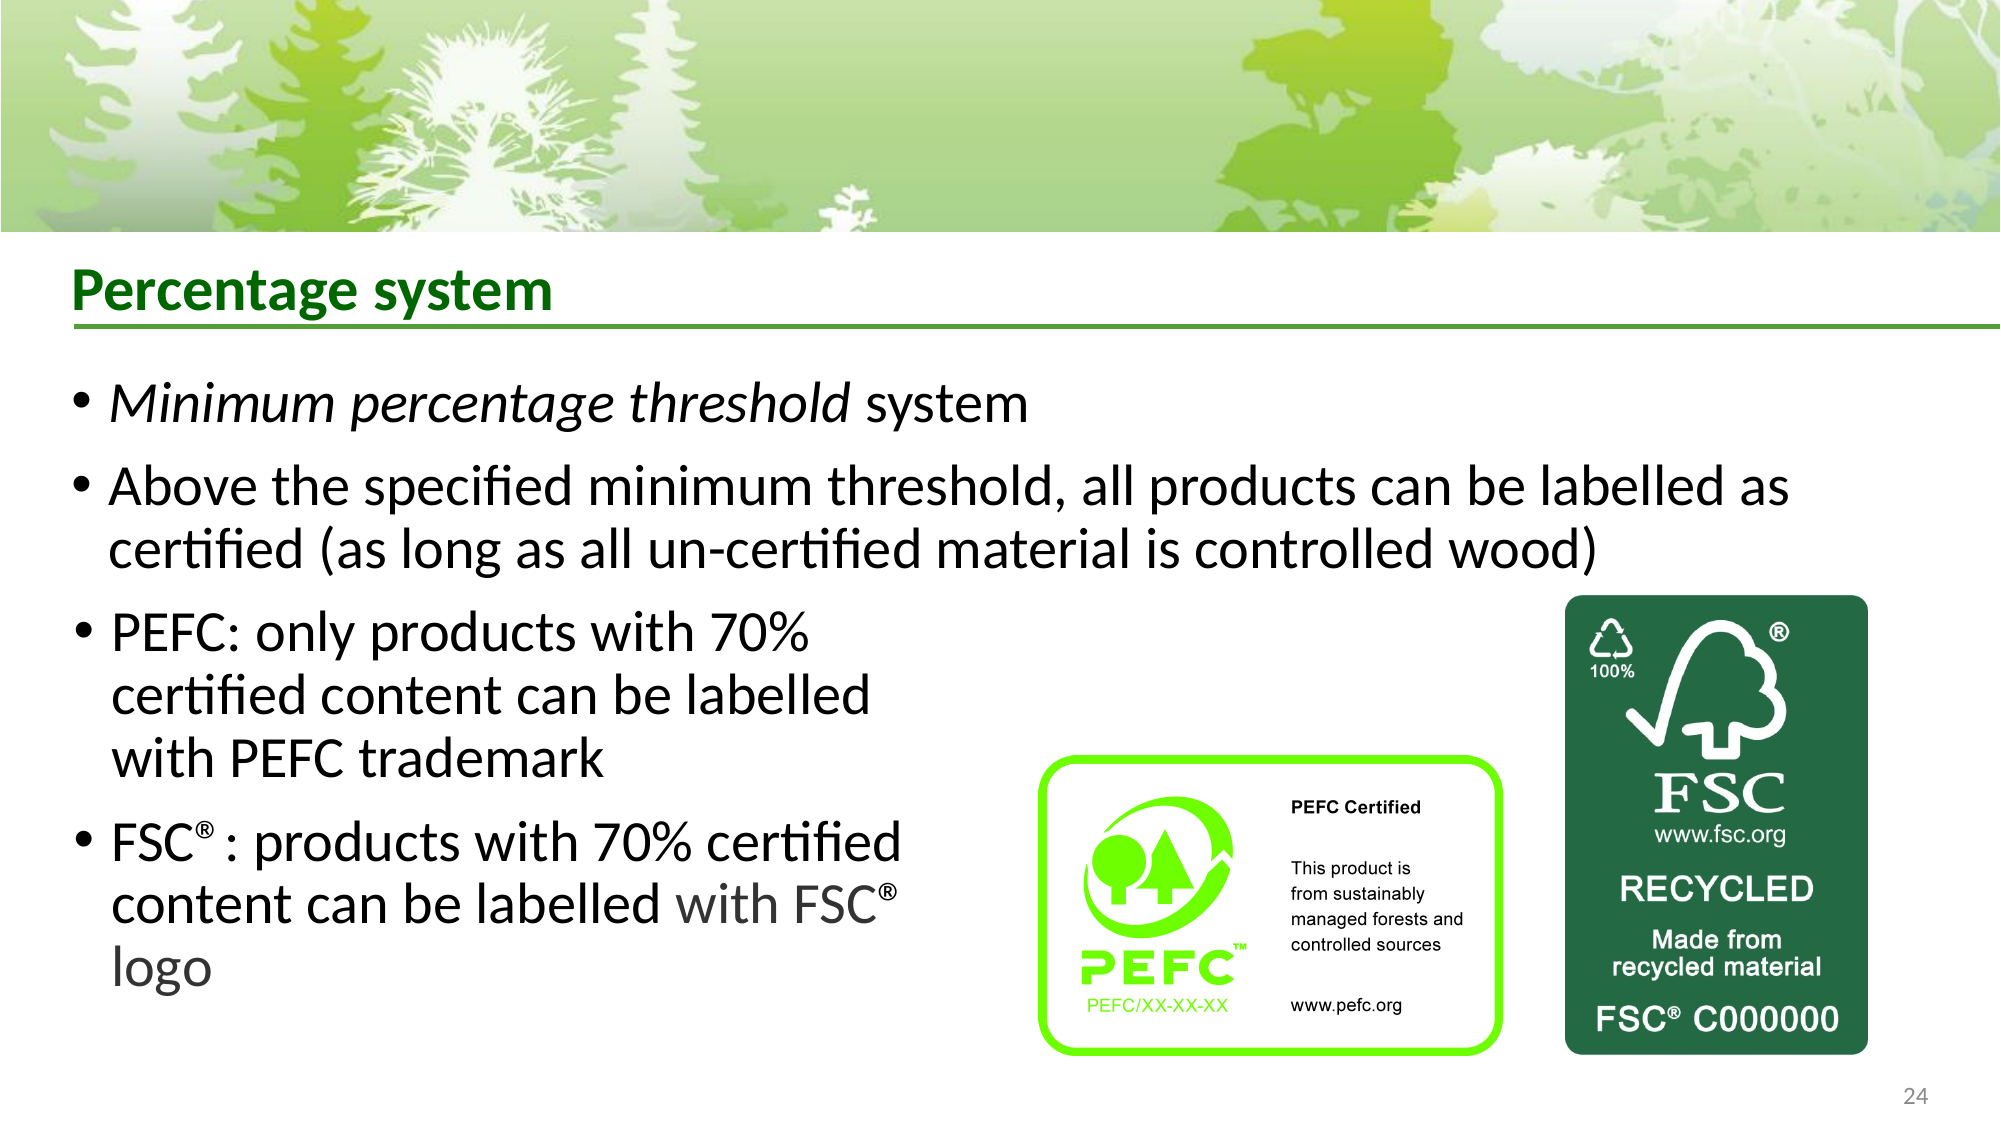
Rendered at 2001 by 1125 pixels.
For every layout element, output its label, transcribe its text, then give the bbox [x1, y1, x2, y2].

list Minimum percentage threshold system Above the specified minimum threshold, all products can be labelled as certified (as long as all un-certified material is controlled wood) [56, 364, 1865, 683]
title Percentage system [56, 181, 1782, 364]
picture [0, 0, 2000, 232]
text_box PEFC: only products with 70% certified content can be labelled with PEFC trademark FSC®: products with 70% certified content can be labelled with FSC® logo [58, 594, 963, 1068]
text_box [1038, 594, 1868, 1056]
slide_number 24 [1493, 1065, 1944, 1125]
